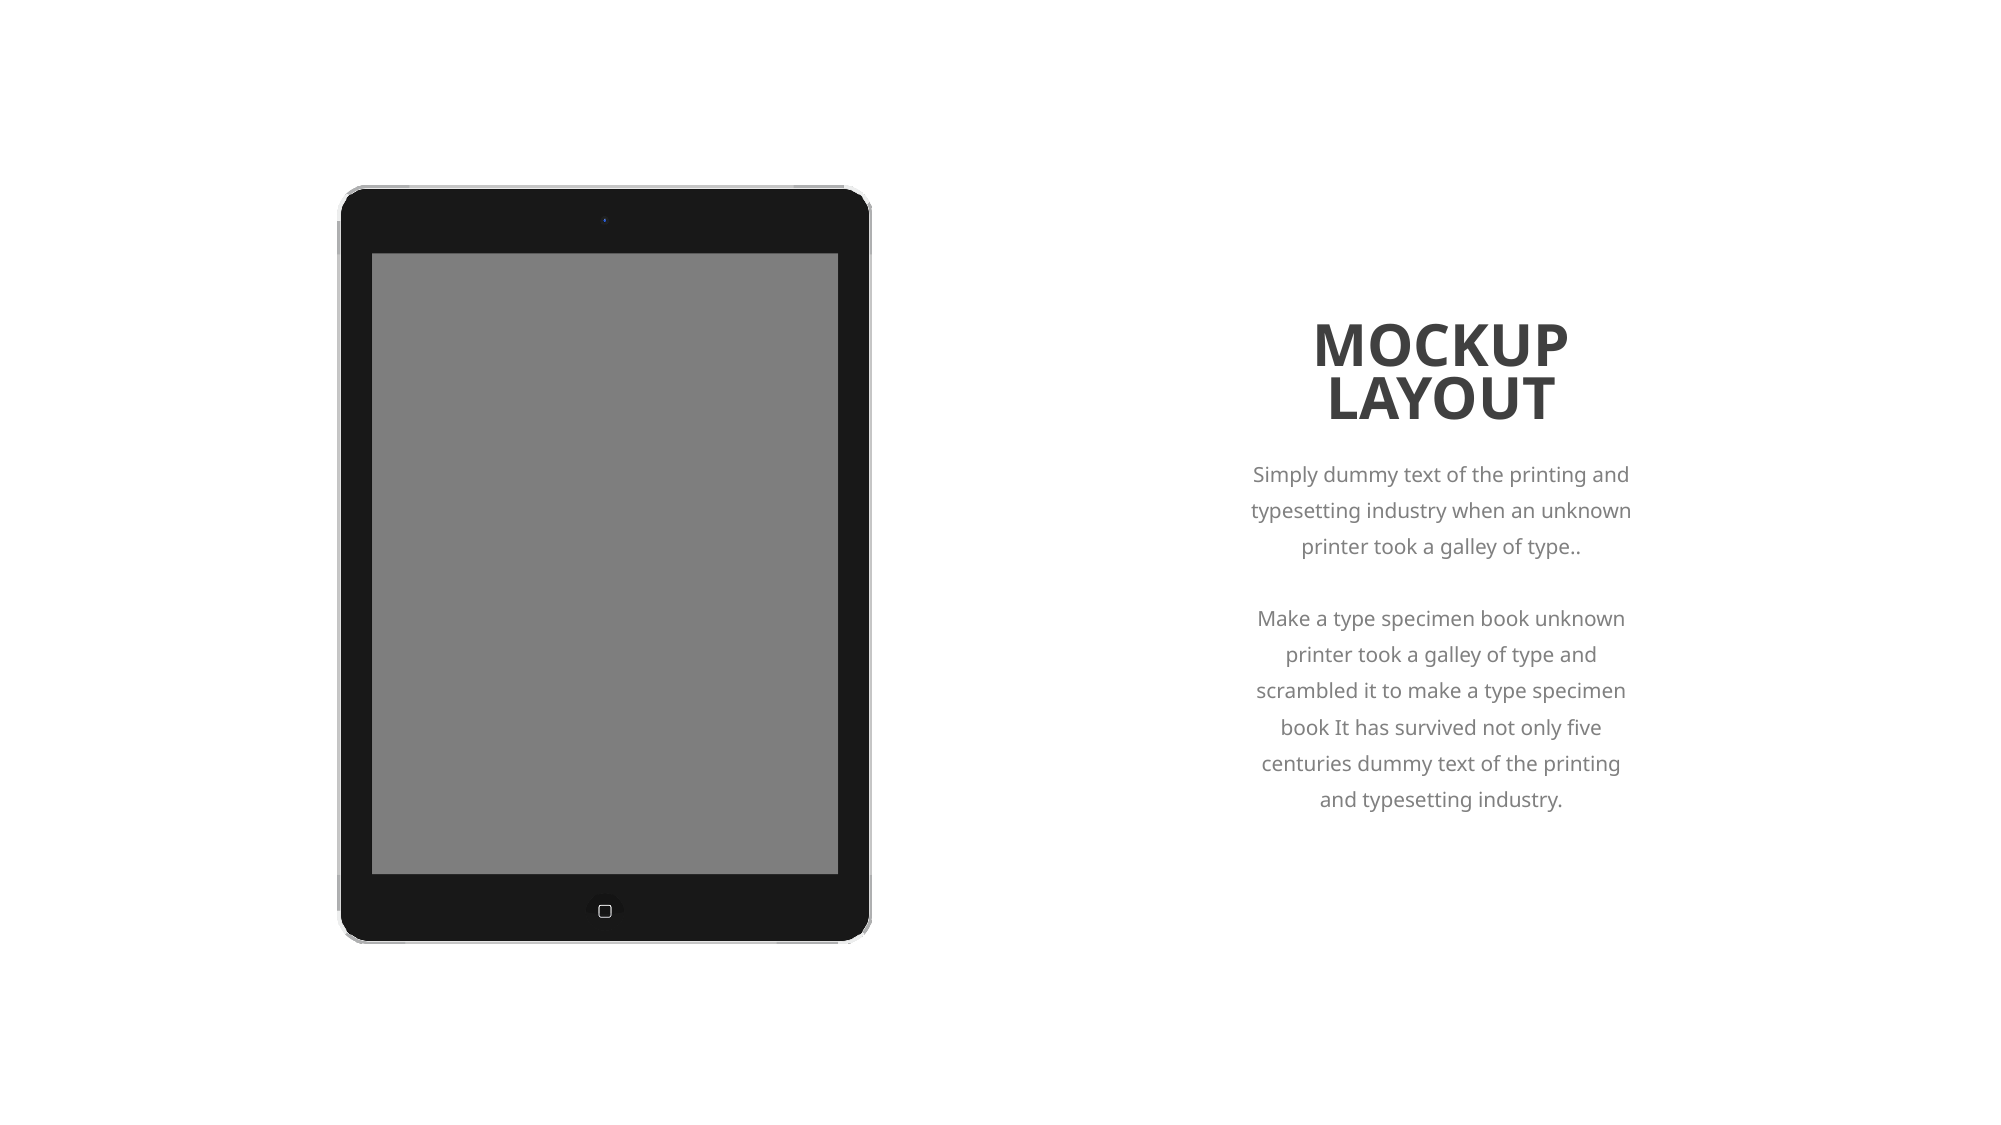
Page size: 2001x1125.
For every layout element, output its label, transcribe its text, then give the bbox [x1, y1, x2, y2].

text_box MOCKUP LAYOUT [1247, 317, 1635, 406]
picture [337, 185, 872, 944]
text_box Simply dummy text of the printing and typesetting industry when an unknown printer took a galley of type.. Make a type specimen book unknown printer took a galley of type and scrambled it to make a type specimen book It has survived not only five centuries dummy text of the printing and typesetting industry. [1235, 406, 1648, 891]
